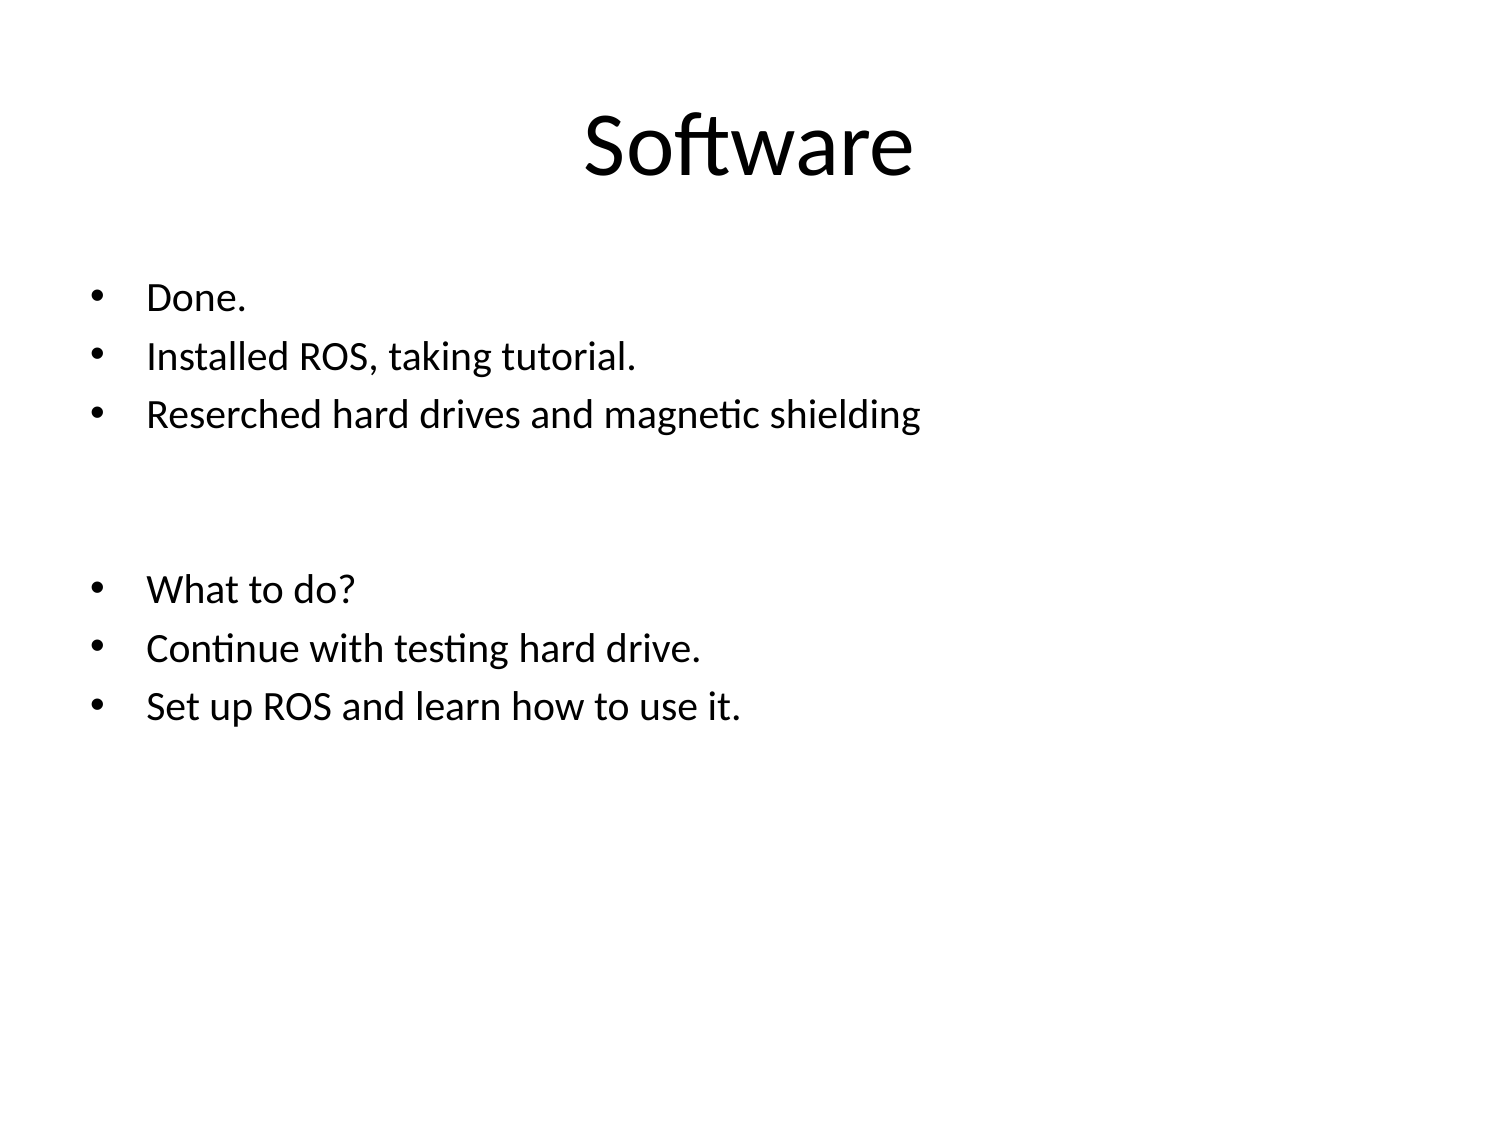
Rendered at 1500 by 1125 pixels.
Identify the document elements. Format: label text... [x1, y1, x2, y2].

list Done. Installed ROS, taking tutorial. Reserched hard drives and magnetic shielding What to do? Continue with testing hard drive. Set up ROS and learn how to use it. [75, 262, 1425, 1005]
title Software [75, 45, 1425, 233]
